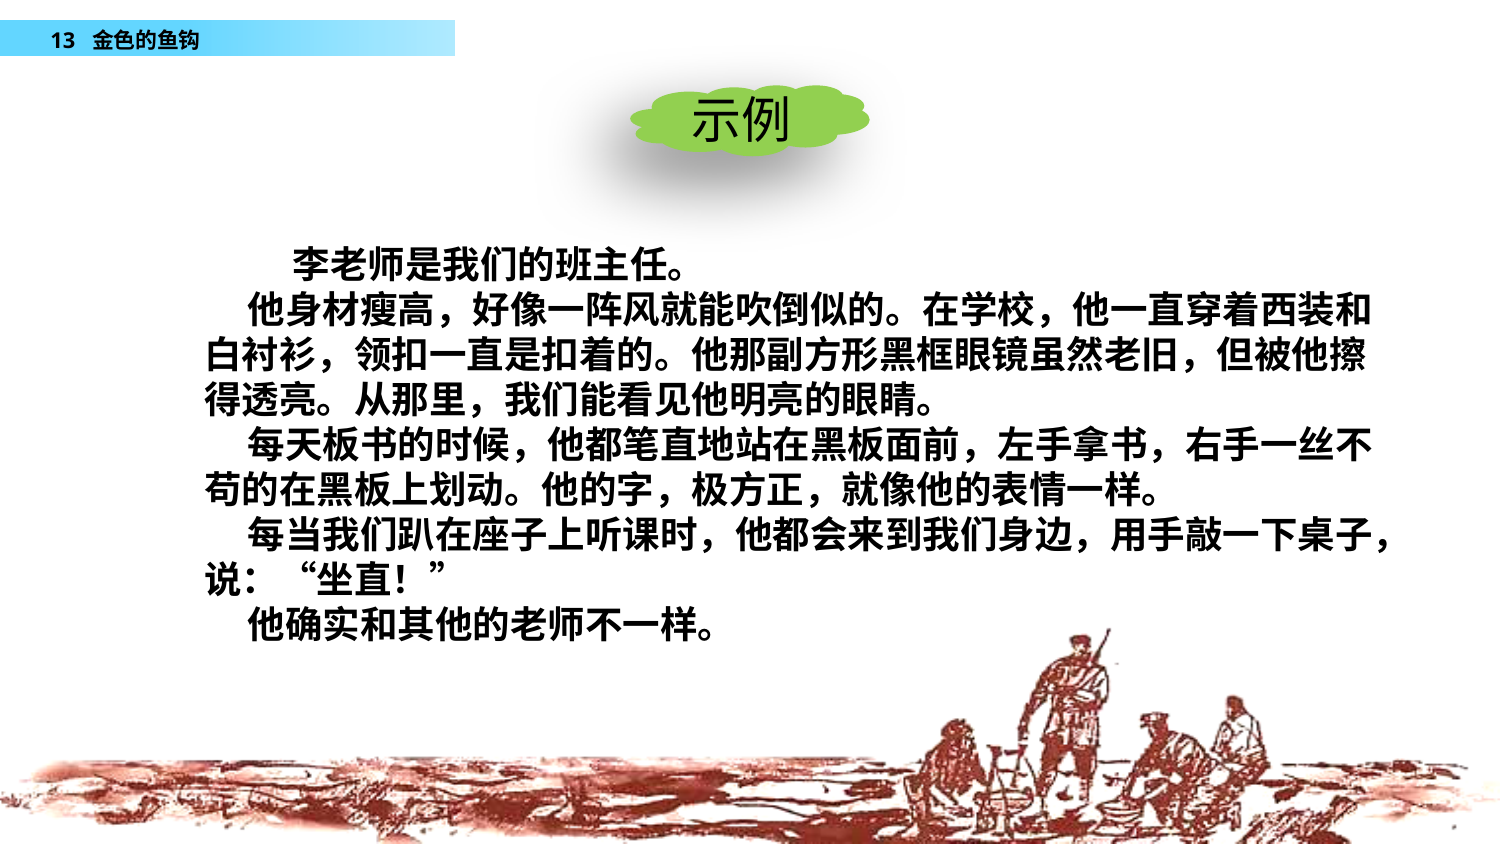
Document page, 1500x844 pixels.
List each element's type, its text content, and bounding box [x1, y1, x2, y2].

text_box 示例 [629, 84, 871, 158]
text_box 李老师是我们的班主任。 他身材瘦高，好像一阵风就能吹倒似的。在学校，他一直穿着西装和白衬衫，领扣一直是扣着的。他那副方形黑框眼镜虽然老旧，但被他擦得透亮。从那里，我们能看见他明亮的眼睛。 每天板书的时候，他都笔直地站在黑板面前，左手拿书，右手一丝不苟的在黑板上划动。他的字，极方正，就像他的表情一样。 每当我们趴在座子上听课时，他都会来到我们身边，用手敲一下桌子，说：“坐直！” 他确实和其他的老师不一样。 [193, 235, 1388, 652]
